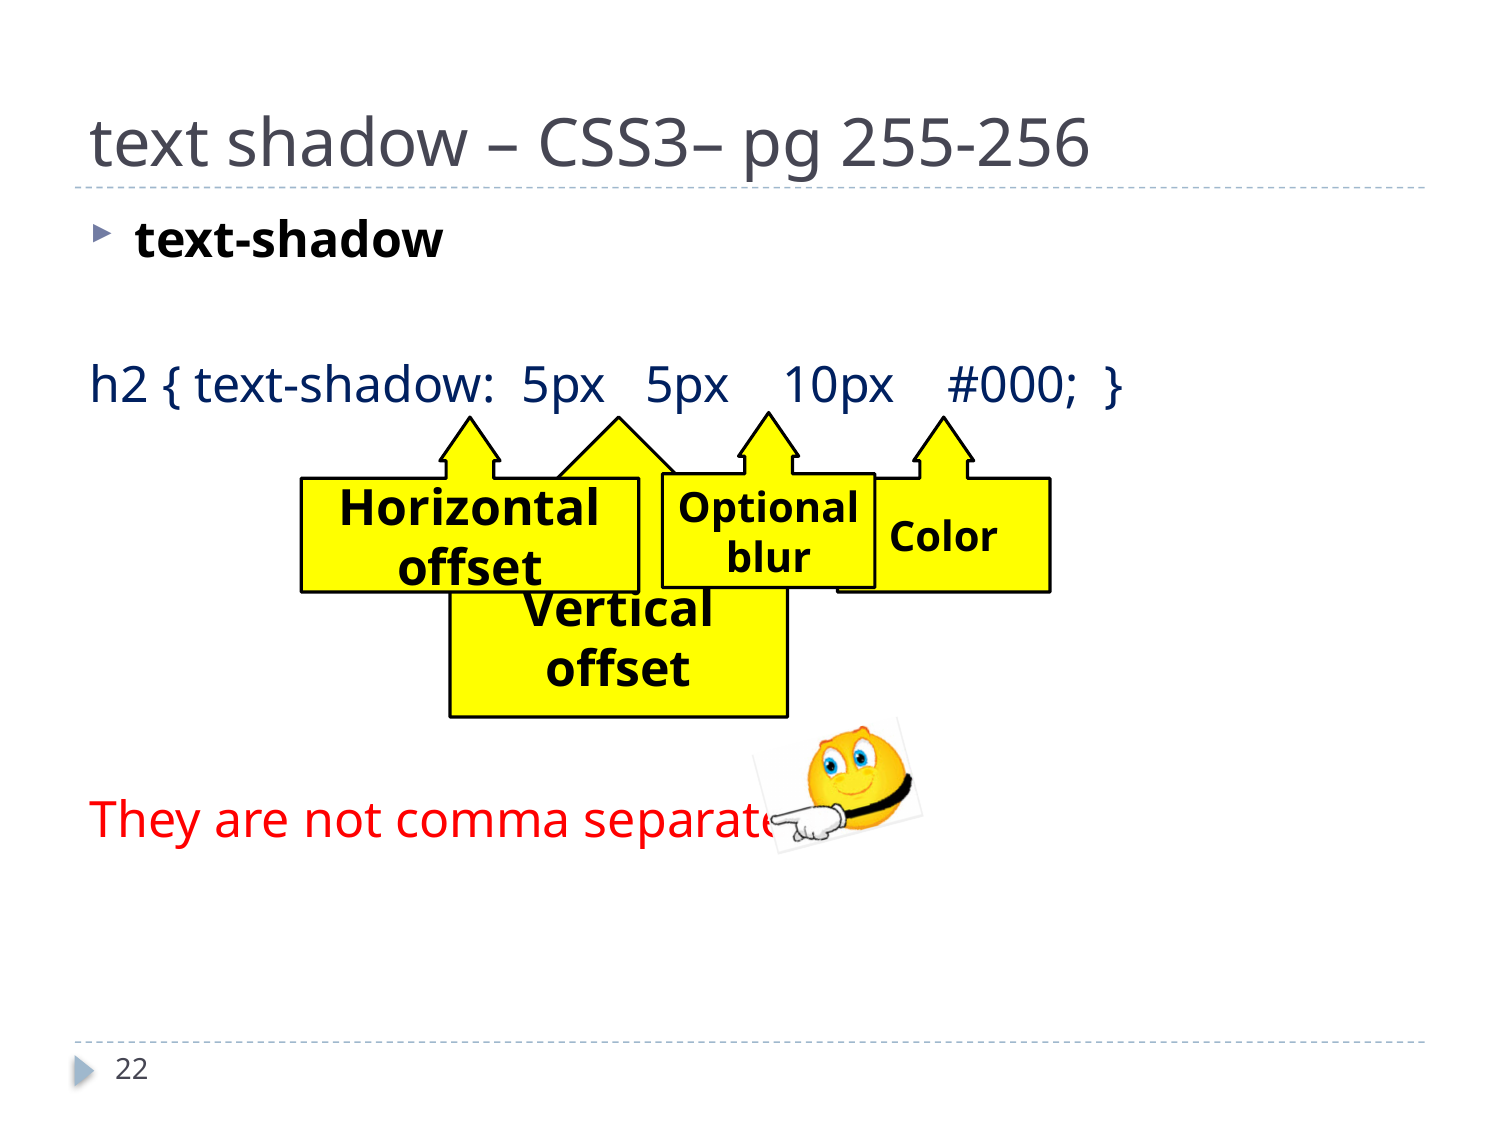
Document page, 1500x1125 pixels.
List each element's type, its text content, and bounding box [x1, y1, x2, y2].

title text shadow – CSS3– pg 255-256 [75, 24, 1425, 188]
picture [752, 717, 923, 854]
text_box Vertical offset [448, 415, 790, 719]
text_box Optional blur [660, 410, 877, 590]
text_box Color [835, 415, 1052, 594]
text_box Horizontal offset [299, 415, 641, 594]
list text-shadow h2 { text-shadow: 5px 5px 10px #000; } They are not comma separated! [75, 200, 1425, 1100]
